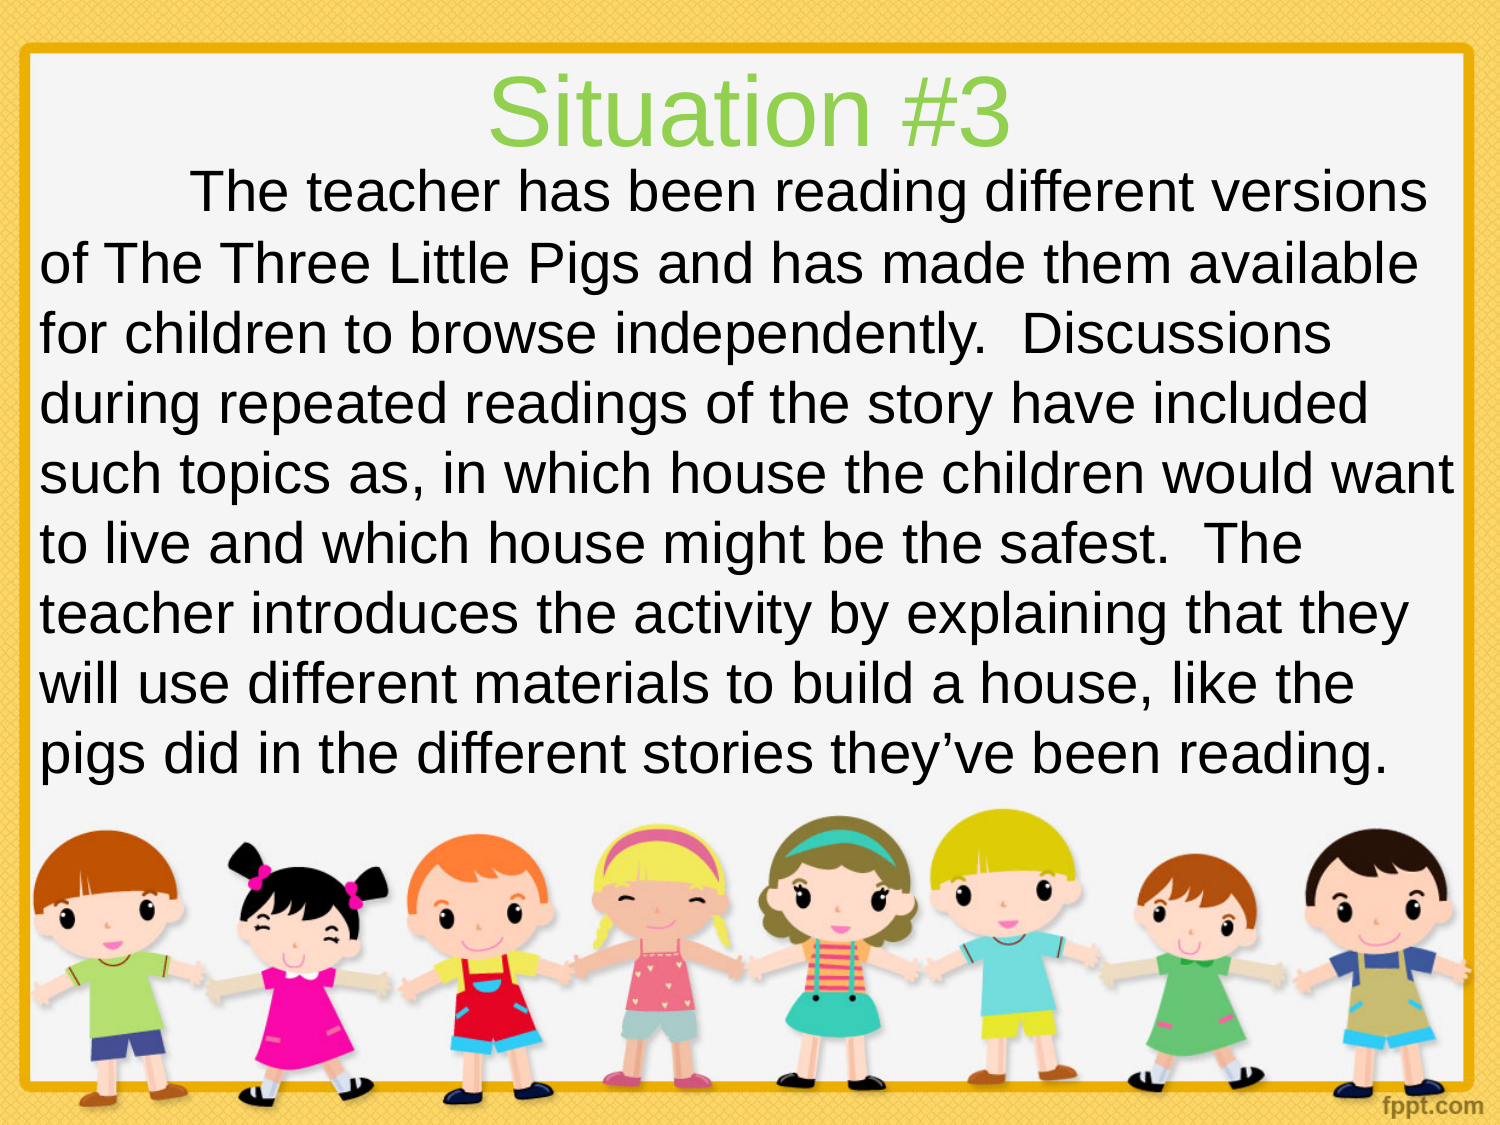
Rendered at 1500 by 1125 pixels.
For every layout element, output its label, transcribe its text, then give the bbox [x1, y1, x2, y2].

list The teacher has been reading different versions of The Three Little Pigs and has made them available for children to browse independently. Discussions during repeated readings of the story have included such topics as, in which house the children would want to live and which house might be the safest. The teacher introduces the activity by explaining that they will use different materials to build a house, like the pigs did in the different stories they’ve been reading. [24, 137, 1488, 955]
title Situation #3 [75, 12, 1425, 137]
picture [0, 0, 1500, 1125]
